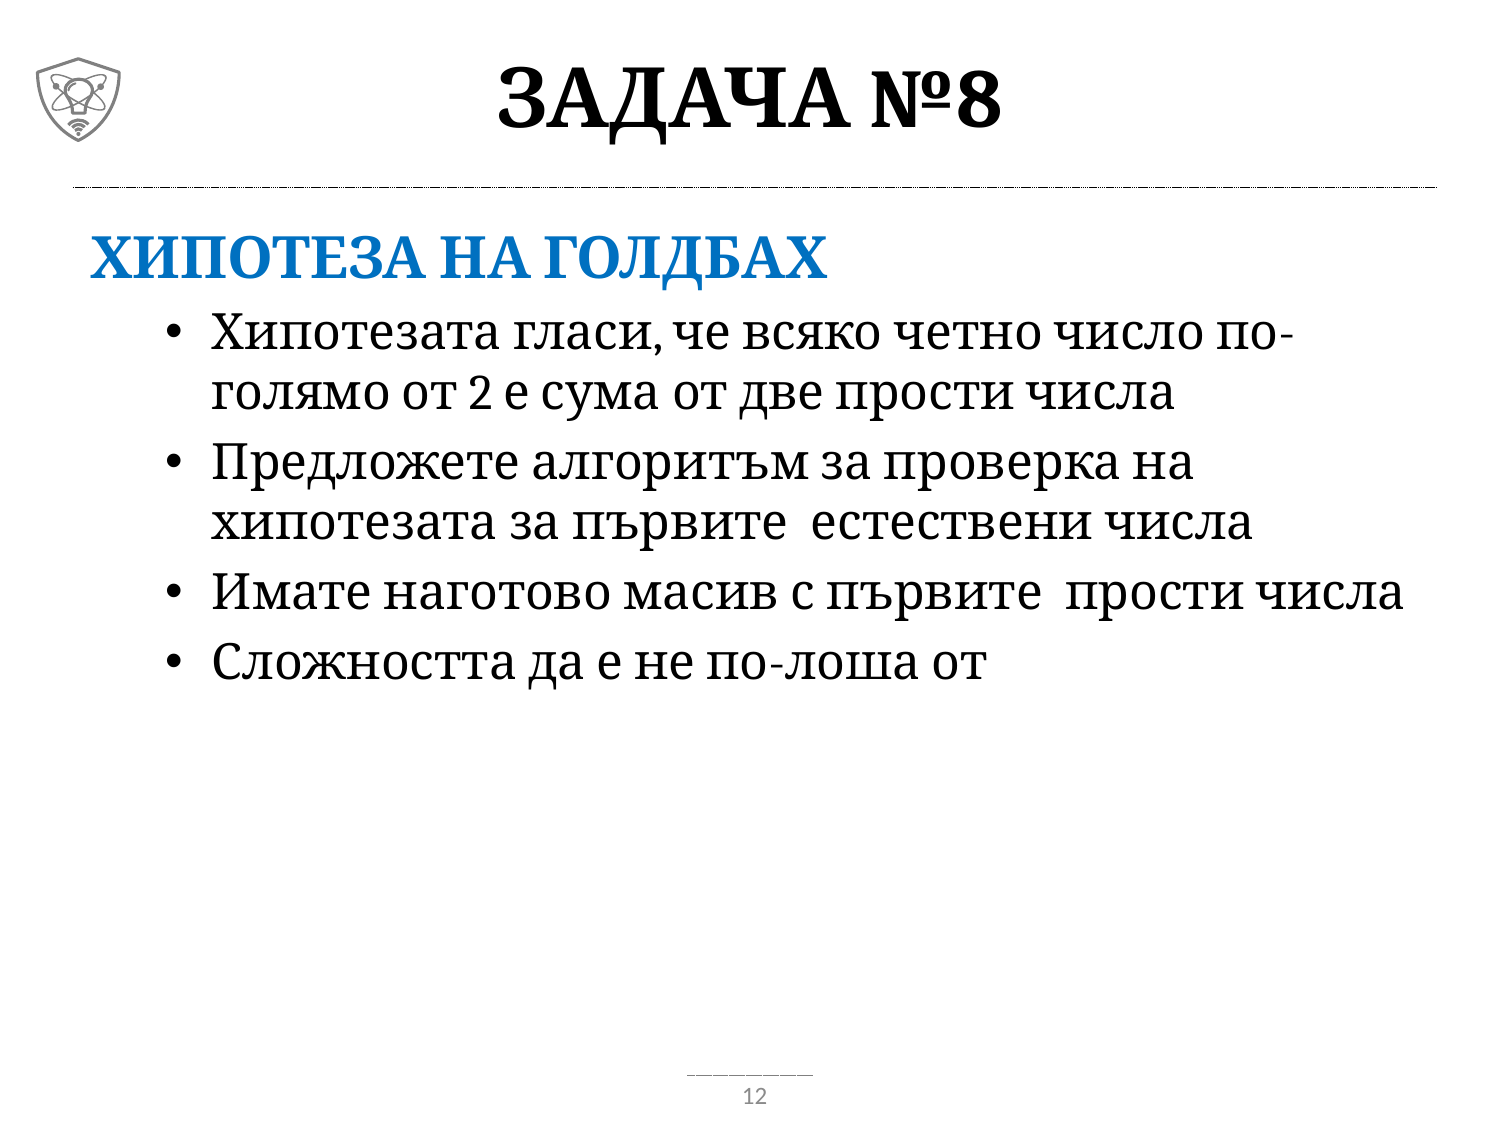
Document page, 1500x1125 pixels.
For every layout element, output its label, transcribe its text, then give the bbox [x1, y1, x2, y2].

title Задача №8 [0, 0, 1500, 188]
slide_number 12 [579, 1065, 930, 1125]
